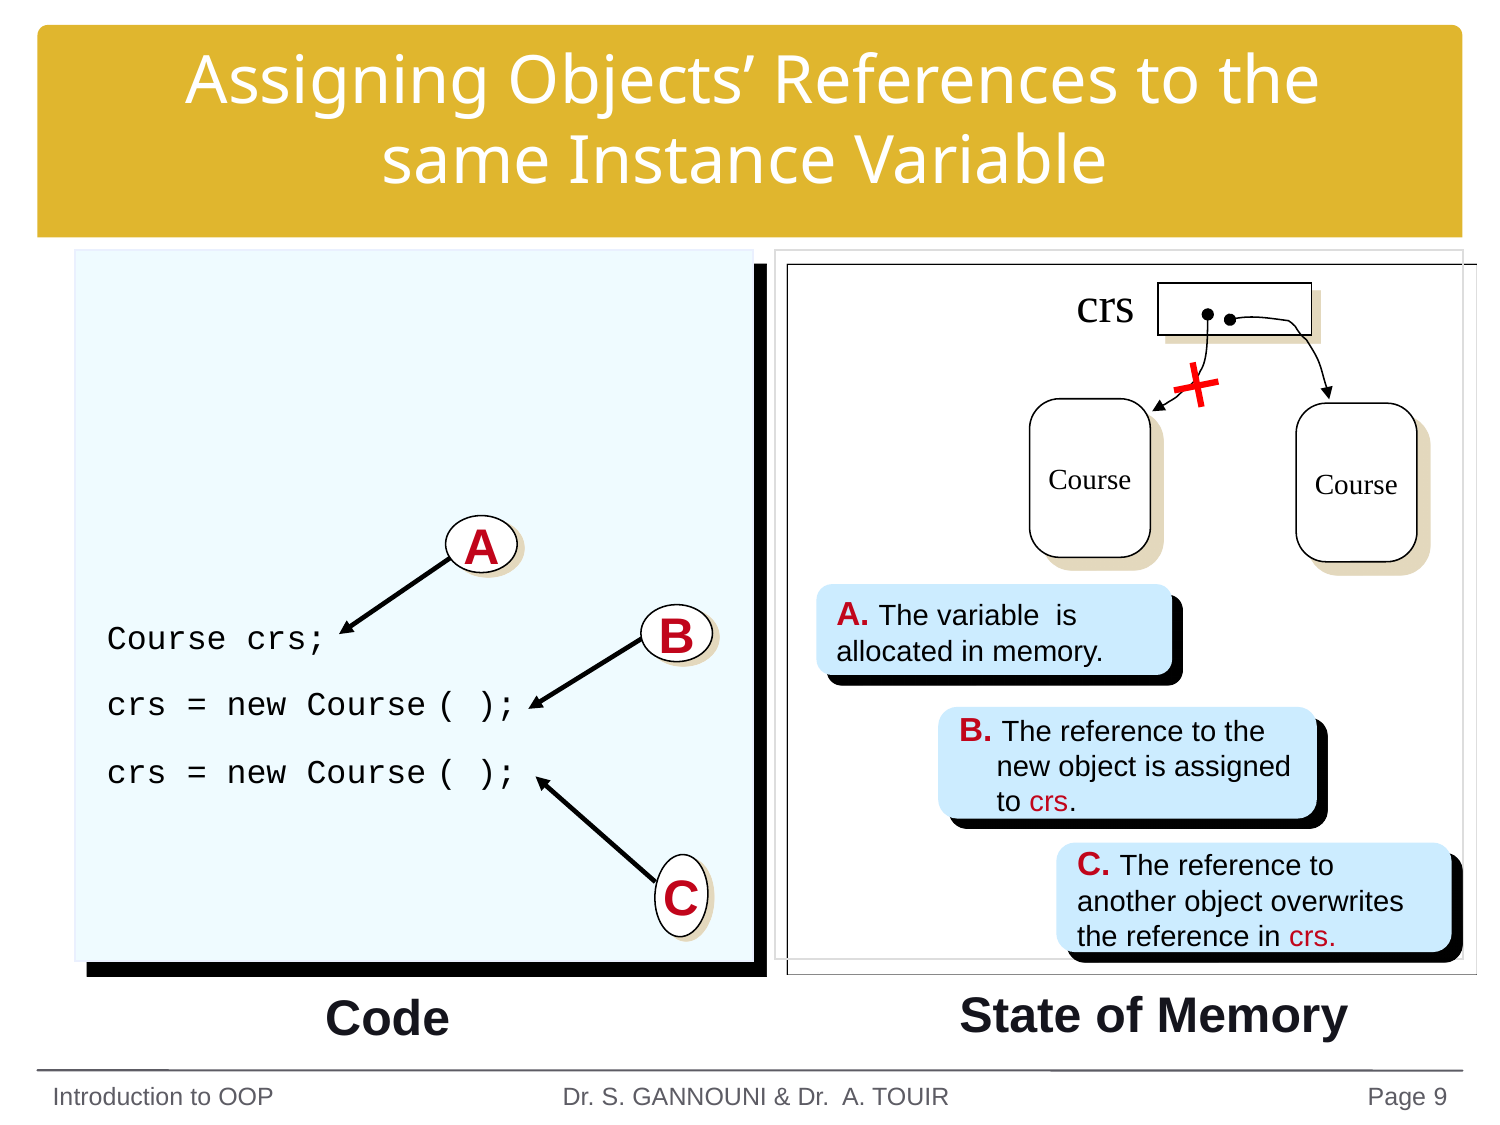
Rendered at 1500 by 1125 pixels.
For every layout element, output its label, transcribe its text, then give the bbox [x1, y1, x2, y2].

text_box Code [310, 977, 465, 1053]
text_box State of Memory [944, 975, 1364, 1050]
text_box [816, 265, 1312, 675]
footer Dr. S. GANNOUNI & Dr. A. TOUIR [474, 1069, 1038, 1123]
text_box [774, 249, 1463, 959]
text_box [938, 314, 1045, 819]
slide_number Introduction to OOP [37, 1069, 388, 1123]
text_box Course crs; crs = new Course ( ); crs = new Course ( ); [92, 759, 236, 799]
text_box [24, 515, 518, 688]
text_box [75, 249, 754, 962]
title Assigning Objects’ References to the same Instance Variable [88, 54, 1420, 179]
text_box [249, 699, 713, 926]
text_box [96, 604, 713, 751]
slide_number Page 9 [1112, 1069, 1463, 1123]
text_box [1056, 314, 1452, 952]
